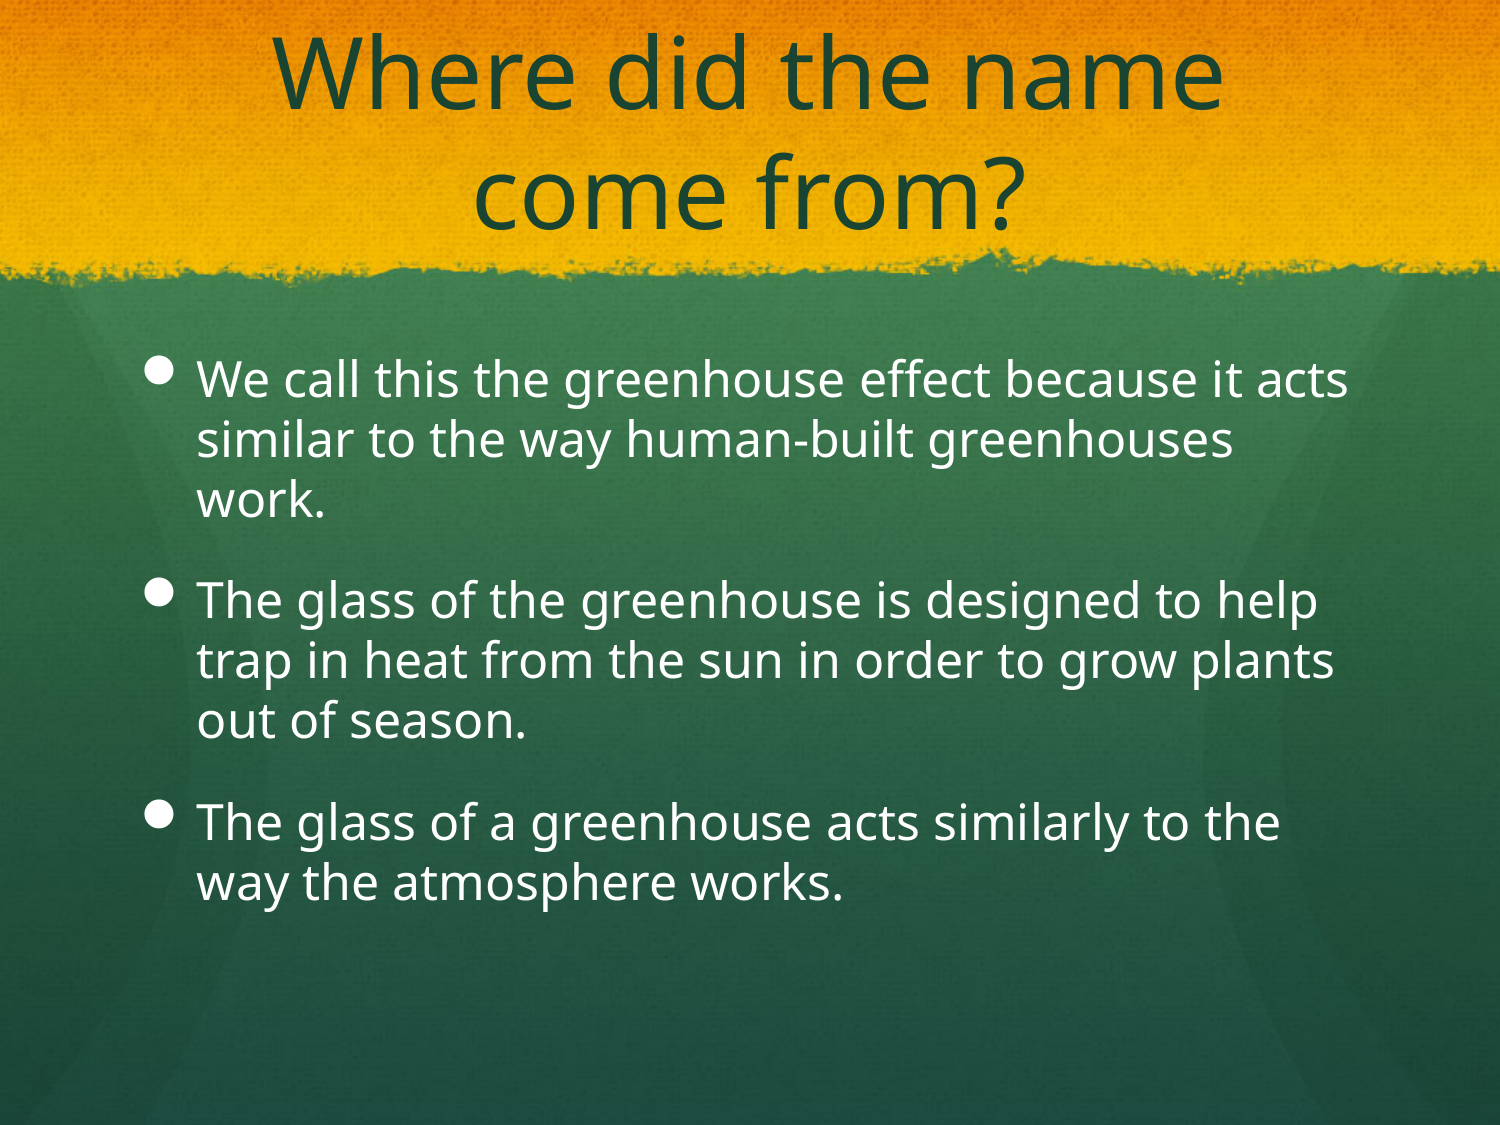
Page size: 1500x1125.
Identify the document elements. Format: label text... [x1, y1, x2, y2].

title Where did the name come from? [125, 13, 1375, 246]
list We call this the greenhouse effect because it acts similar to the way human-built greenhouses work. The glass of the greenhouse is designed to help trap in heat from the sun in order to grow plants out of season. The glass of a greenhouse acts similarly to the way the atmosphere works. [125, 339, 1375, 1026]
picture [0, 0, 1500, 1125]
